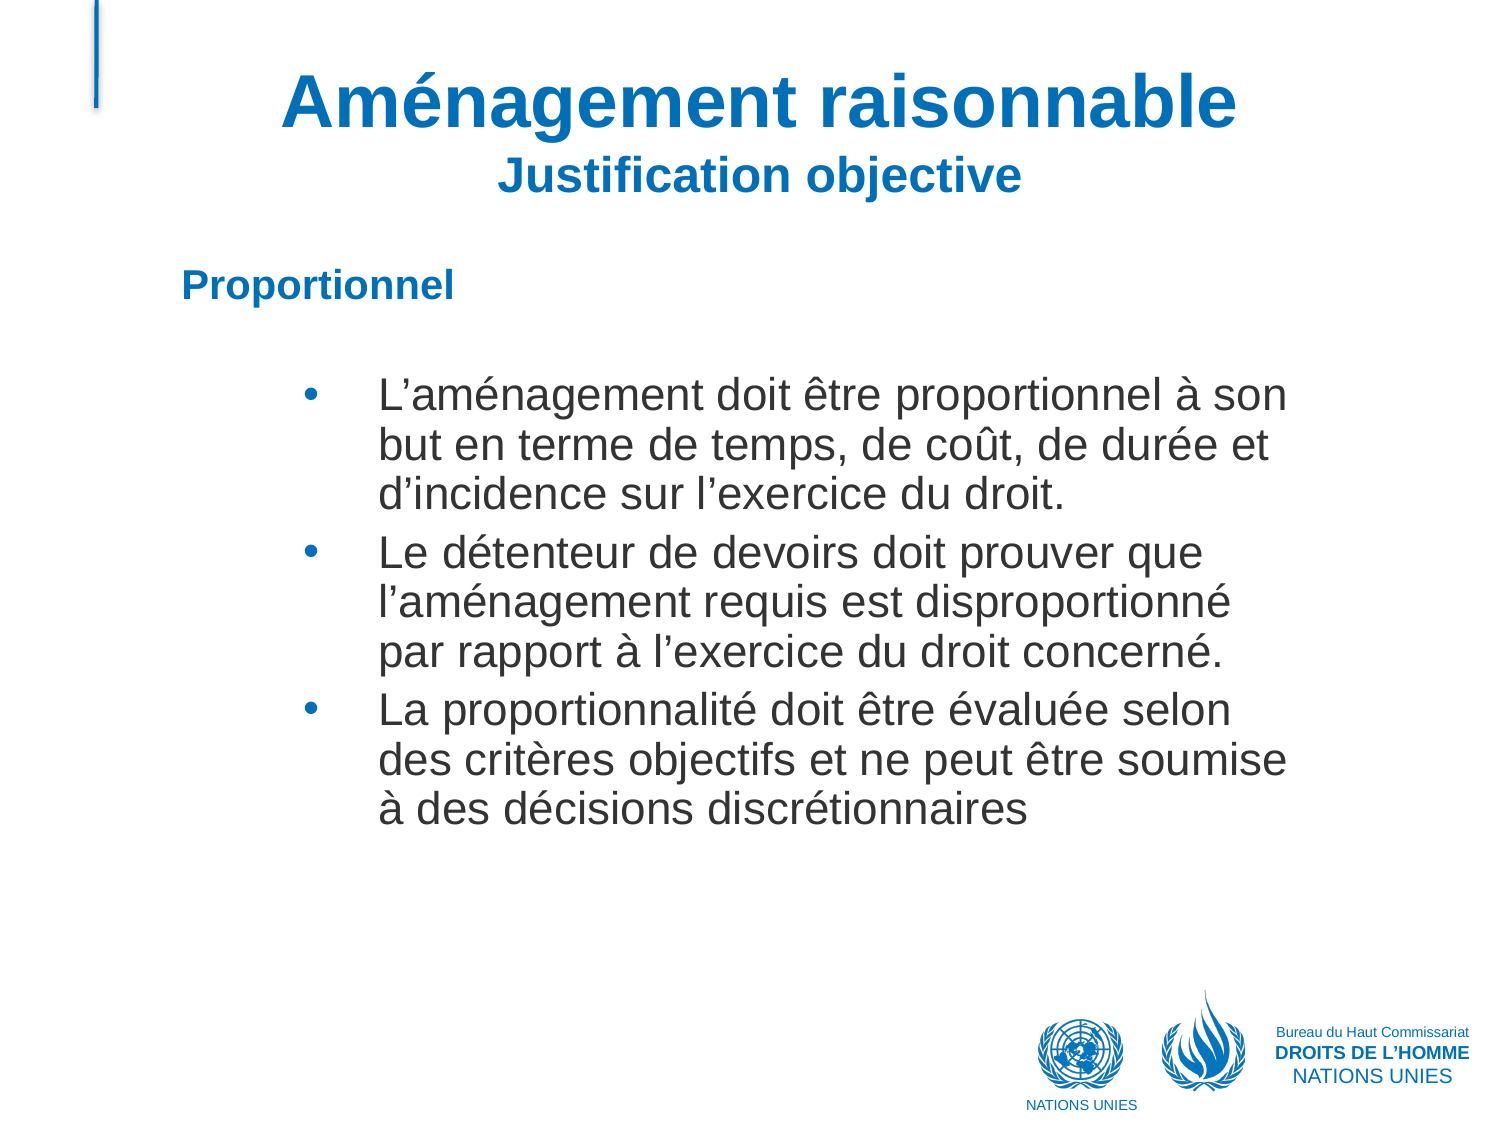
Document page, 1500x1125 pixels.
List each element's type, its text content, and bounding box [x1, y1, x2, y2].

text_box NATIONS UNIES [980, 1088, 1184, 1121]
text_box Proportionnel L’aménagement doit être proportionnel à son but en terme de temps, de coût, de durée et d’incidence sur l’exercice du droit. Le détenteur de devoirs doit prouver que l’aménagement requis est disproportionné par rapport à l’exercice du droit concerné. La proportionnalité doit être évaluée selon des critères objectifs et ne peut être soumise à des décisions discrétionnaires [166, 256, 1325, 925]
title Aménagement raisonnable Justification objective [64, 45, 1456, 224]
text_box Bureau du Haut Commissariat DROITS DE L’HOMME NATIONS UNIES [1245, 1015, 1500, 1096]
picture [1037, 990, 1457, 1107]
